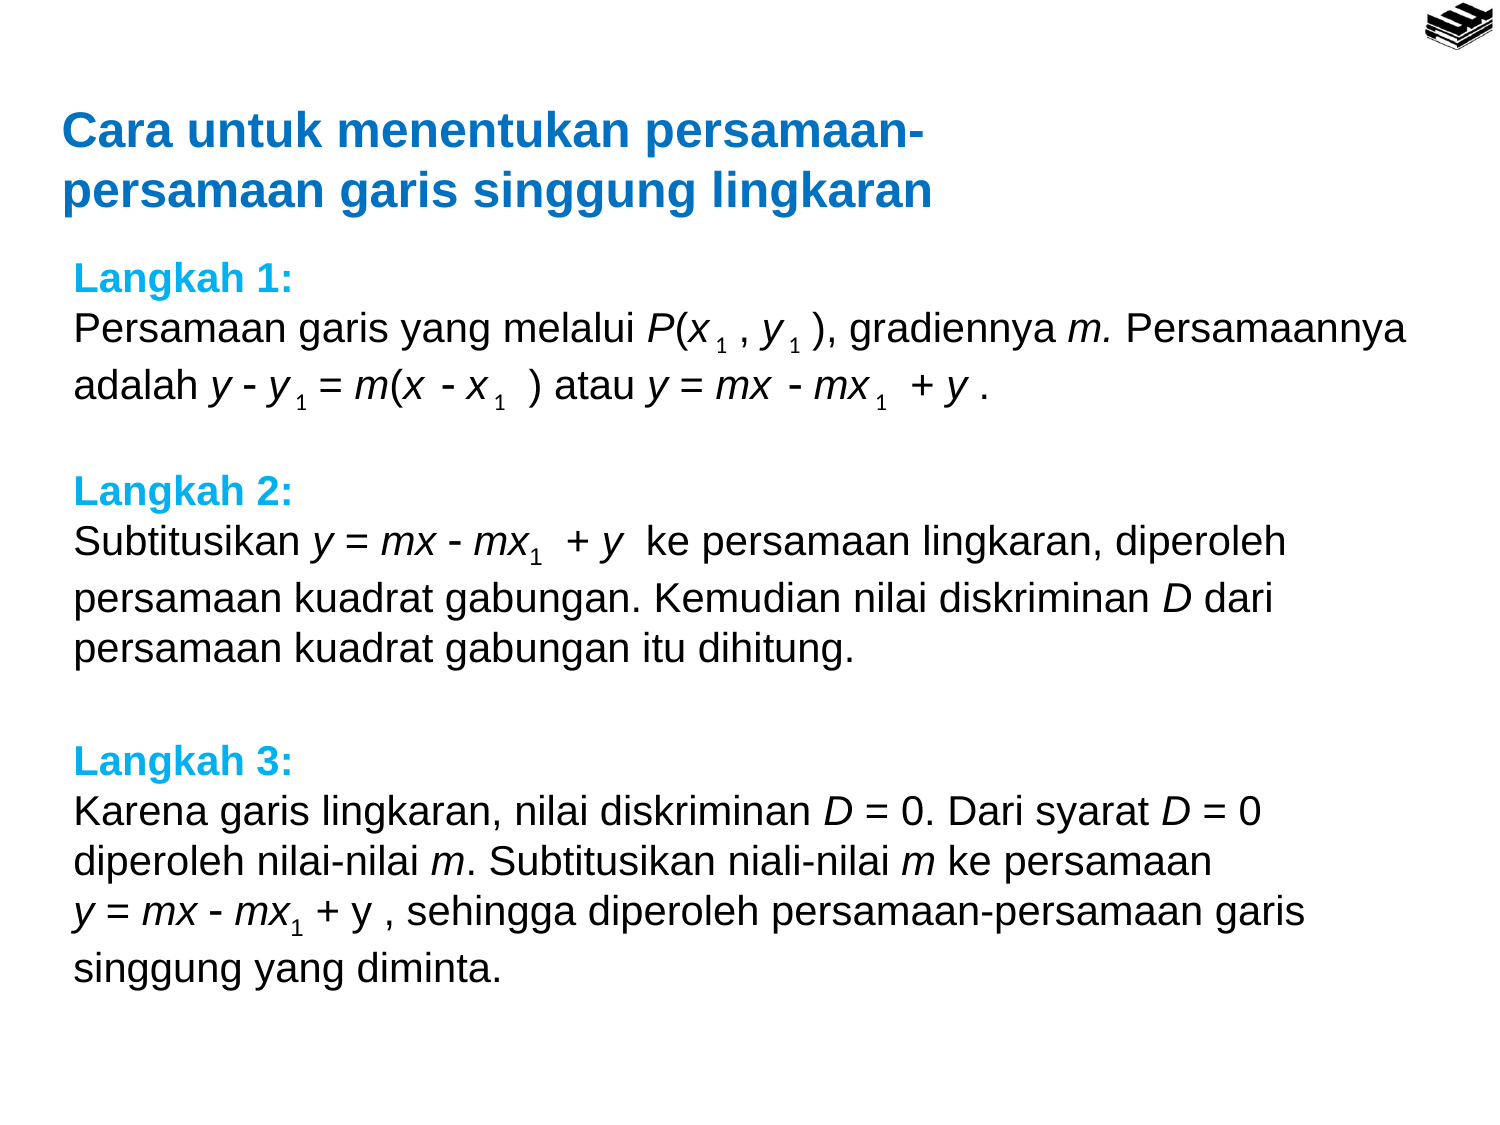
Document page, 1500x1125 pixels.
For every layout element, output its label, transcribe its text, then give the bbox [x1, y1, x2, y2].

picture [1425, 0, 1493, 50]
text_box Langkah 2: Subtitusikan y = mx  mx1 + y ke persamaan lingkaran, diperoleh persamaan kuadrat gabungan. Kemudian nilai diskriminan D dari persamaan kuadrat gabungan itu dihitung. [58, 456, 1430, 678]
text_box Langkah 3: Karena garis lingkaran, nilai diskriminan D = 0. Dari syarat D = 0 diperoleh nilai-nilai m. Subtitusikan niali-nilai m ke persamaan y = mx  mx1 + y , sehingga diperoleh persamaan-persamaan garis singgung yang diminta. [58, 726, 1442, 999]
text_box Cara untuk menentukan persamaan-persamaan garis singgung lingkaran [46, 89, 1105, 225]
text_box Langkah 1: Persamaan garis yang melalui P(x 1 , y 1 ), gradiennya m. Persamaannya adalah y  y 1 = m(x  x 1 ) atau y = mx  mx 1 + y . [58, 243, 1430, 423]
